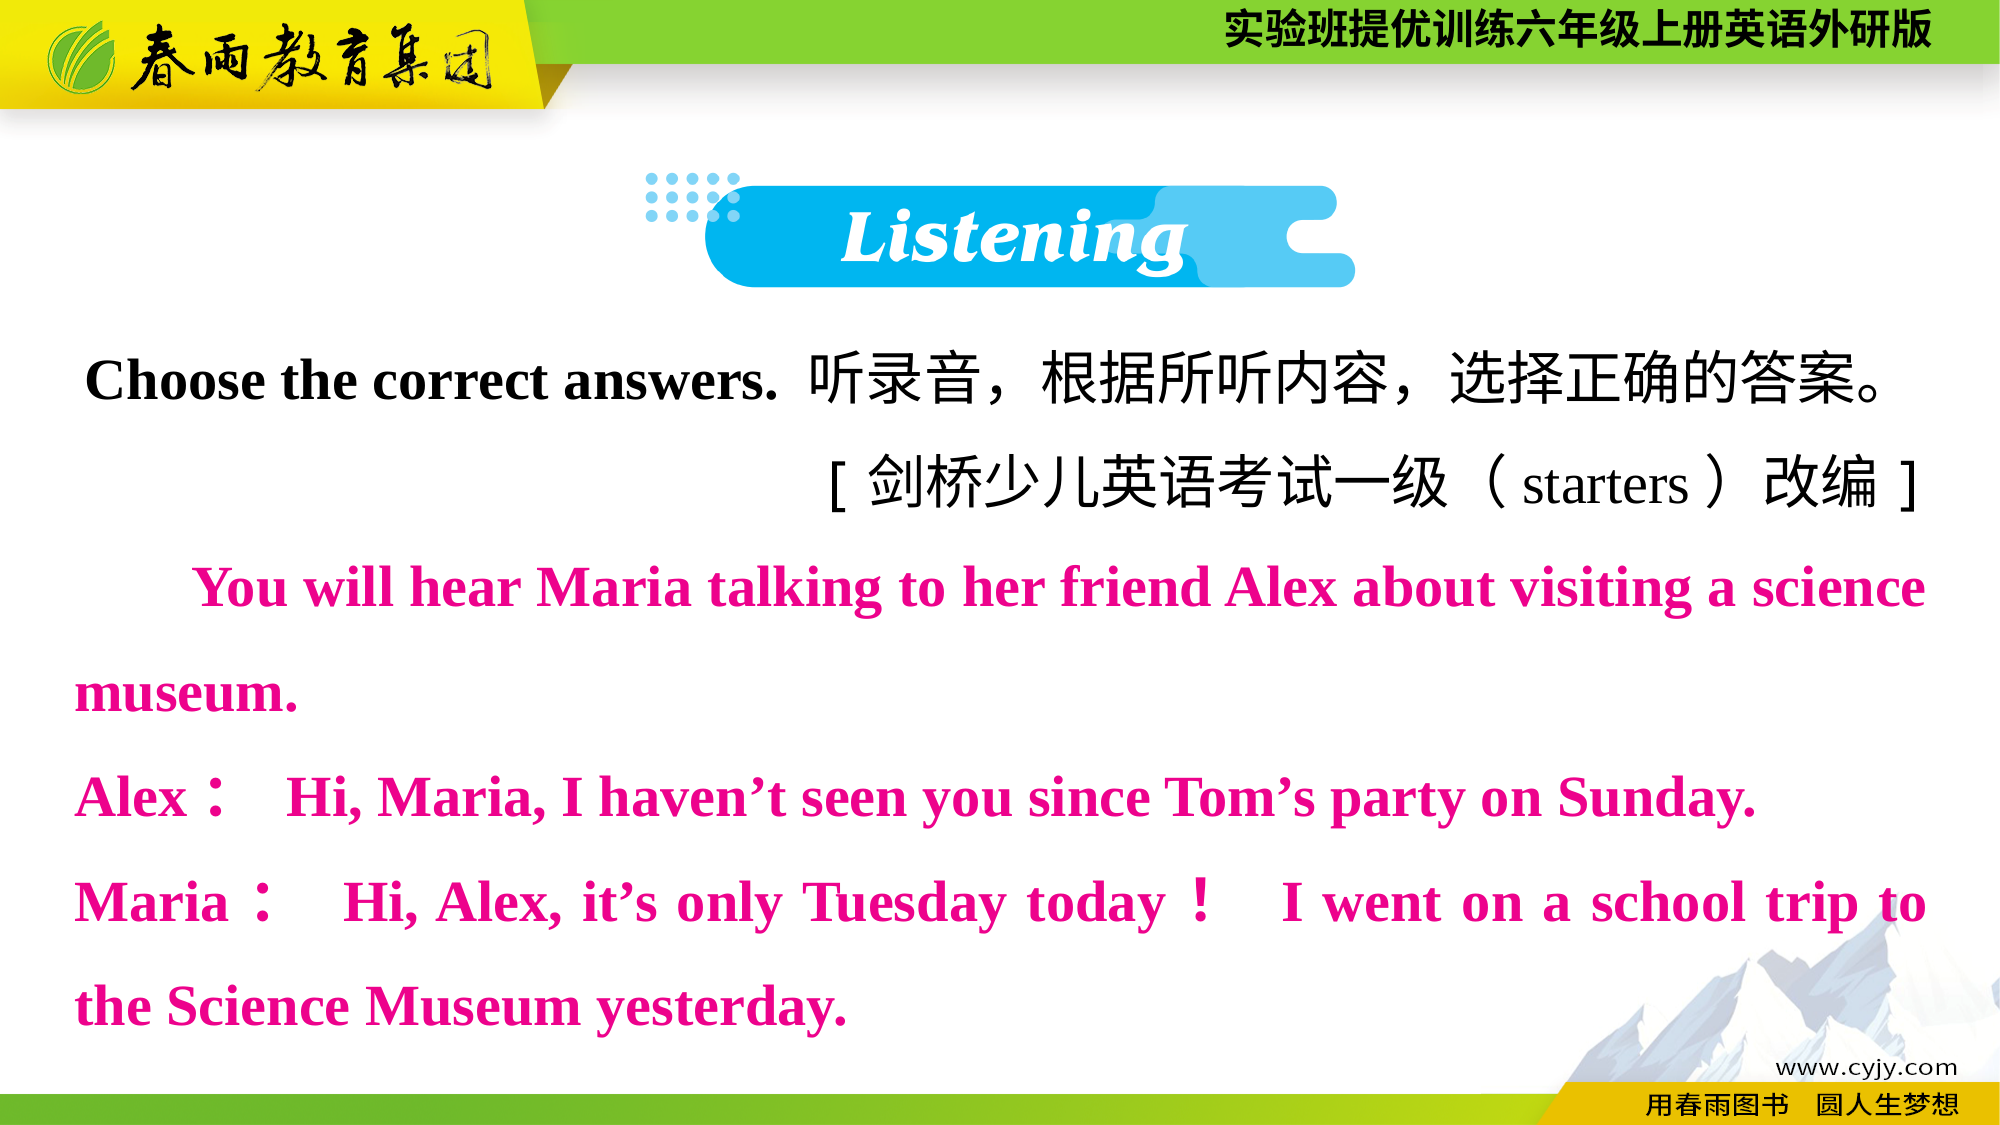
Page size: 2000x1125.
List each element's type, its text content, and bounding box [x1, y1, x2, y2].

text_box You will hear Maria talking to her friend Alex about visiting a science museum. Alex： Hi, Maria, I haven’t seen you since Tom’s party on Sunday. Maria： Hi, Alex, it’s only Tuesday today！ I went on a school trip to the Science Museum yesterday. [59, 505, 1944, 1045]
list Choose the correct answers. 听录音，根据所听内容，选择正确的答案。[剑桥少儿英语考试一级（starters）改编] [59, 298, 1944, 505]
picture [0, 0, 2000, 1125]
